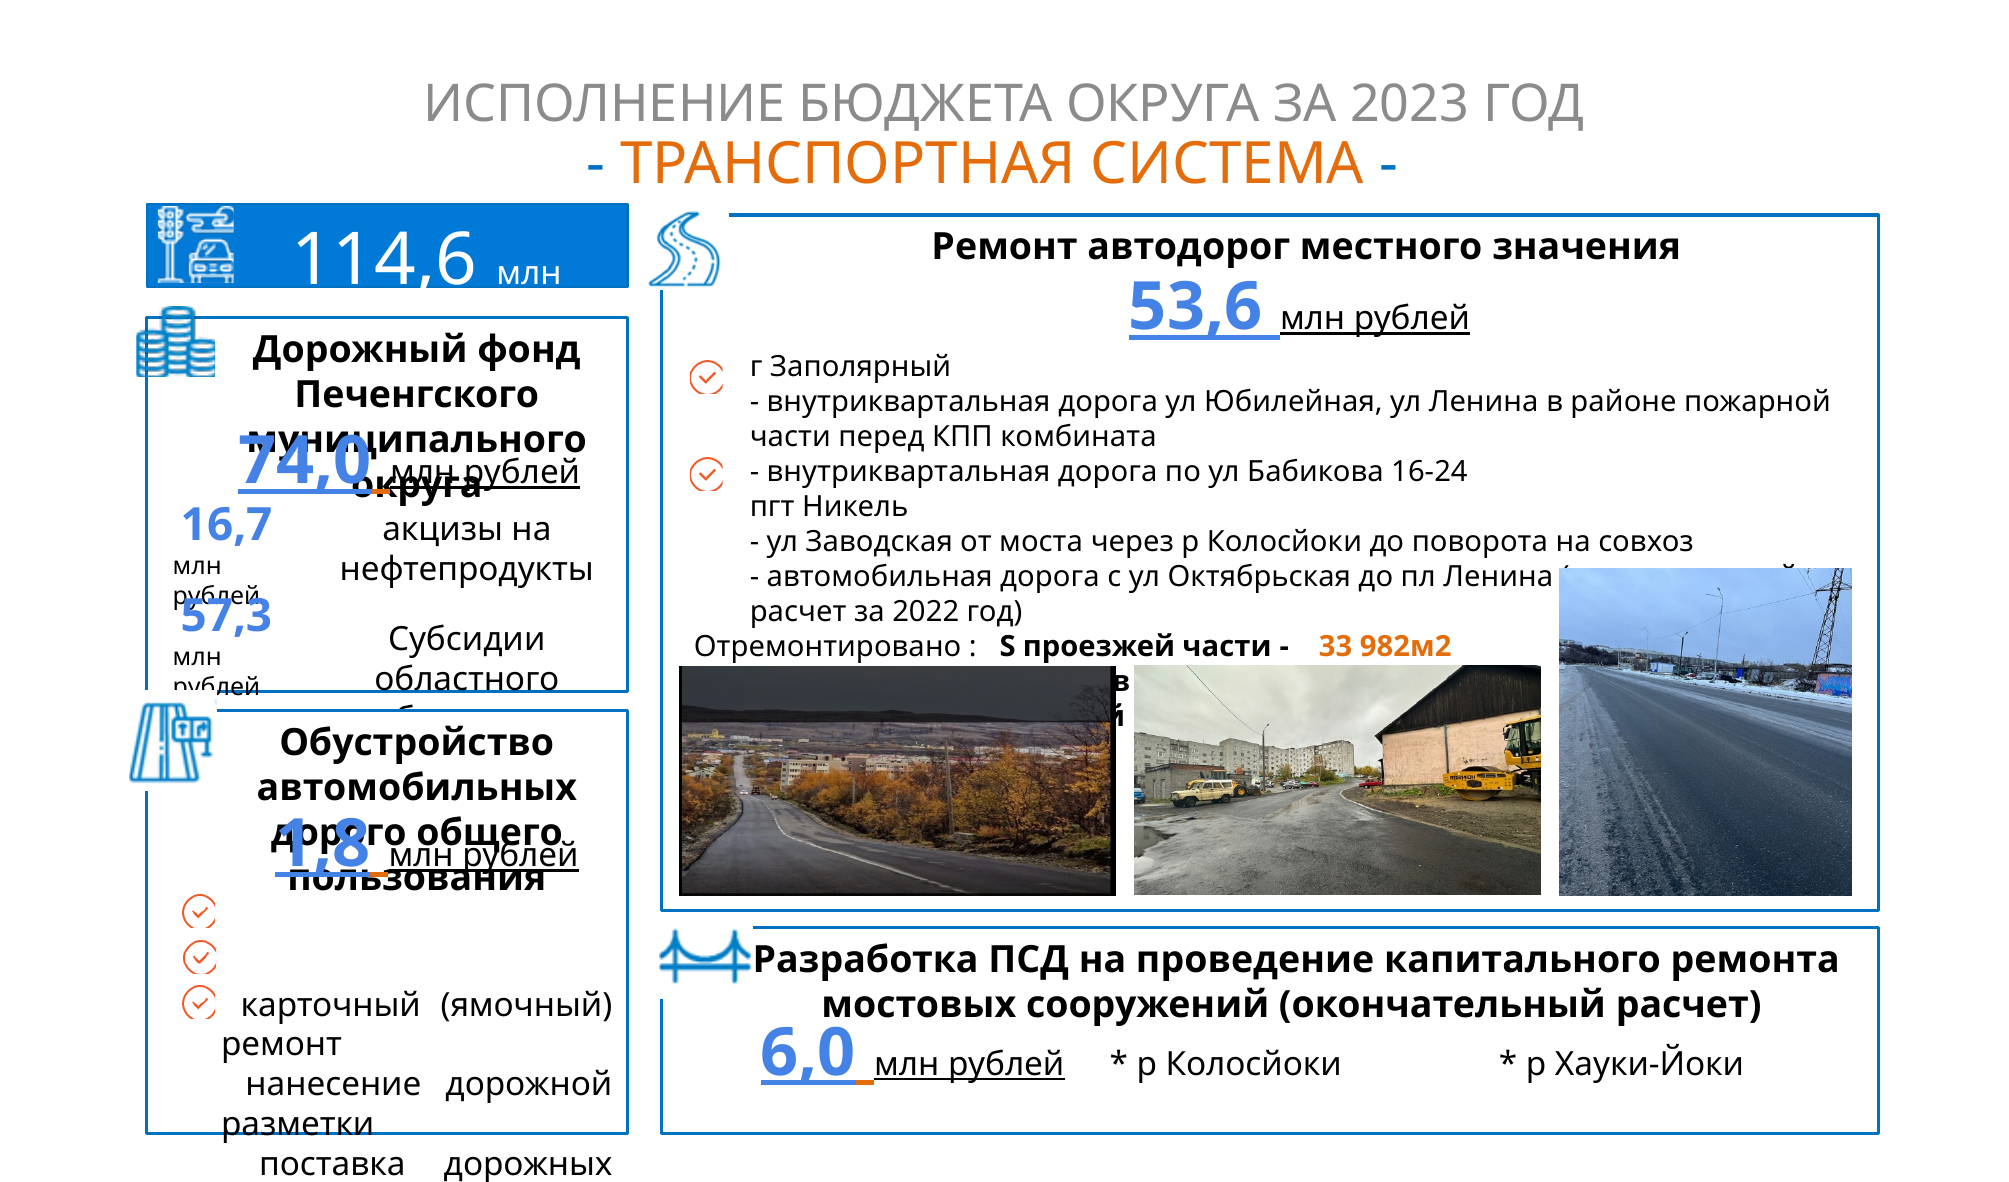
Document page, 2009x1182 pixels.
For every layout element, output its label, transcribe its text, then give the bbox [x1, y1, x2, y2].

picture [647, 208, 729, 290]
text_box 57,3 млн рублей [157, 577, 296, 708]
text_box 6,0 млн рублей [710, 999, 1116, 1097]
picture [679, 666, 1116, 896]
picture [689, 456, 723, 491]
picture [129, 690, 217, 791]
picture [136, 305, 216, 377]
picture [182, 939, 217, 974]
text_box Ремонт автодорог местного значения г Заполярный - внутриквартальная дорога ул Юбилейная, ул Ленина в районе пожарной части перед КПП комбината - внутриквартальная дорога по ул Бабикова 16-24 пгт Никель - ул Заводская от моста через р Колосйоки до поворота на совхоз - автомобильная дорога с ул Октябрьская до пл Ленина (окончательный расчет за 2022 год) Отремонтировано : S проезжей части - 33 982м2 S тротуаров – 2533,0 м2 L проезжей части – 3,18 км [659, 213, 1880, 913]
text_box 114,6 млн рублей [145, 202, 630, 289]
text_box Разработка ПСД на проведение капитального ремонта мостовых сооружений (окончательный расчет) * р Колосйоки * р Хауки-Йоки [659, 925, 1880, 1136]
picture [659, 921, 753, 1000]
text_box 1,8 млн рублей [226, 790, 628, 888]
title ИСПОЛНЕНИЕ БЮДЖЕТА ОКРУГА ЗА 2023 ГОД [100, 47, 1908, 154]
picture [1133, 665, 1542, 895]
picture [181, 894, 216, 928]
picture [157, 206, 234, 283]
text_box - ТРАНСПОРТНАЯ СИСТЕМА - [437, 118, 1548, 203]
picture [1559, 568, 1852, 896]
text_box 53,6 млн рублей [1051, 255, 1548, 351]
picture [689, 359, 723, 394]
picture [181, 985, 216, 1019]
text_box Дорожный фонд Печенгского муниципального округа [145, 315, 630, 688]
text_box 16,7 млн рублей [157, 486, 296, 577]
text_box акцизы на нефтепродукты Субсидии областного бюджета [296, 499, 639, 745]
text_box 74,0 млн рублей [216, 407, 603, 499]
text_box Обустройство автомобильных дорого общего пользования карточный (ямочный) ремонт нанесение дорожной разметки поставка дорожных знаков [145, 708, 630, 1136]
